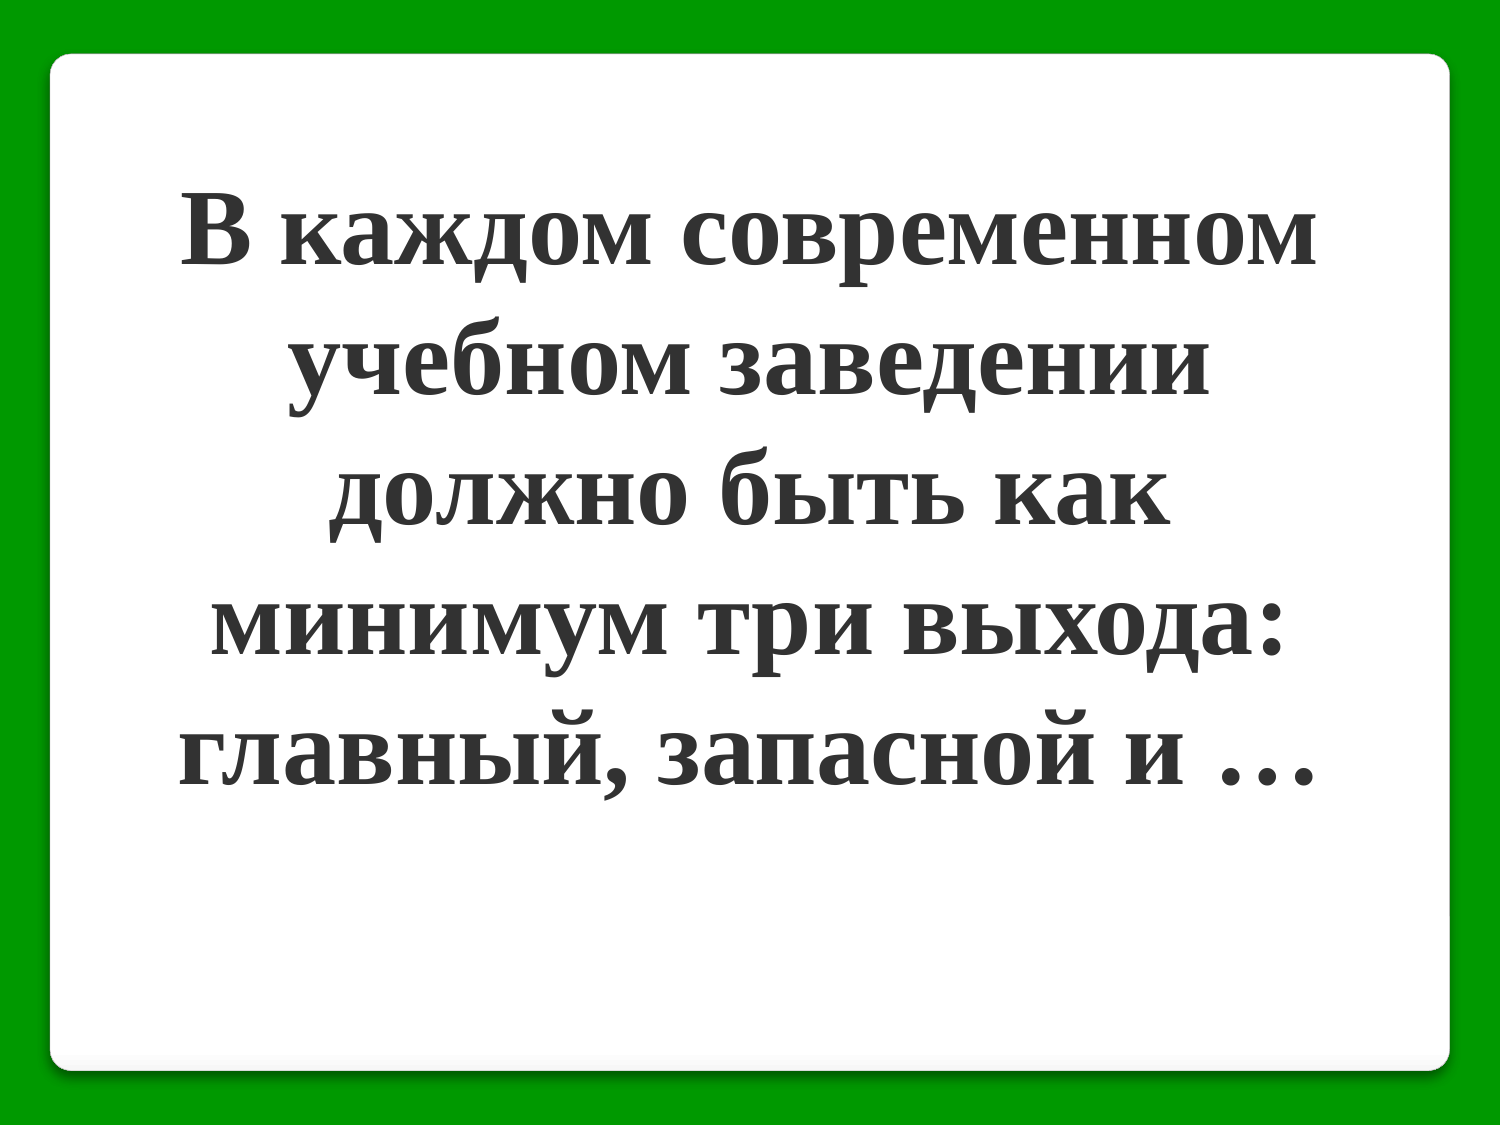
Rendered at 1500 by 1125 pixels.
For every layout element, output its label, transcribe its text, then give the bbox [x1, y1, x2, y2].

text_box В каждом современном учебном заведении должно быть как минимум три выхода: главный, запасной и … [147, 148, 1353, 814]
